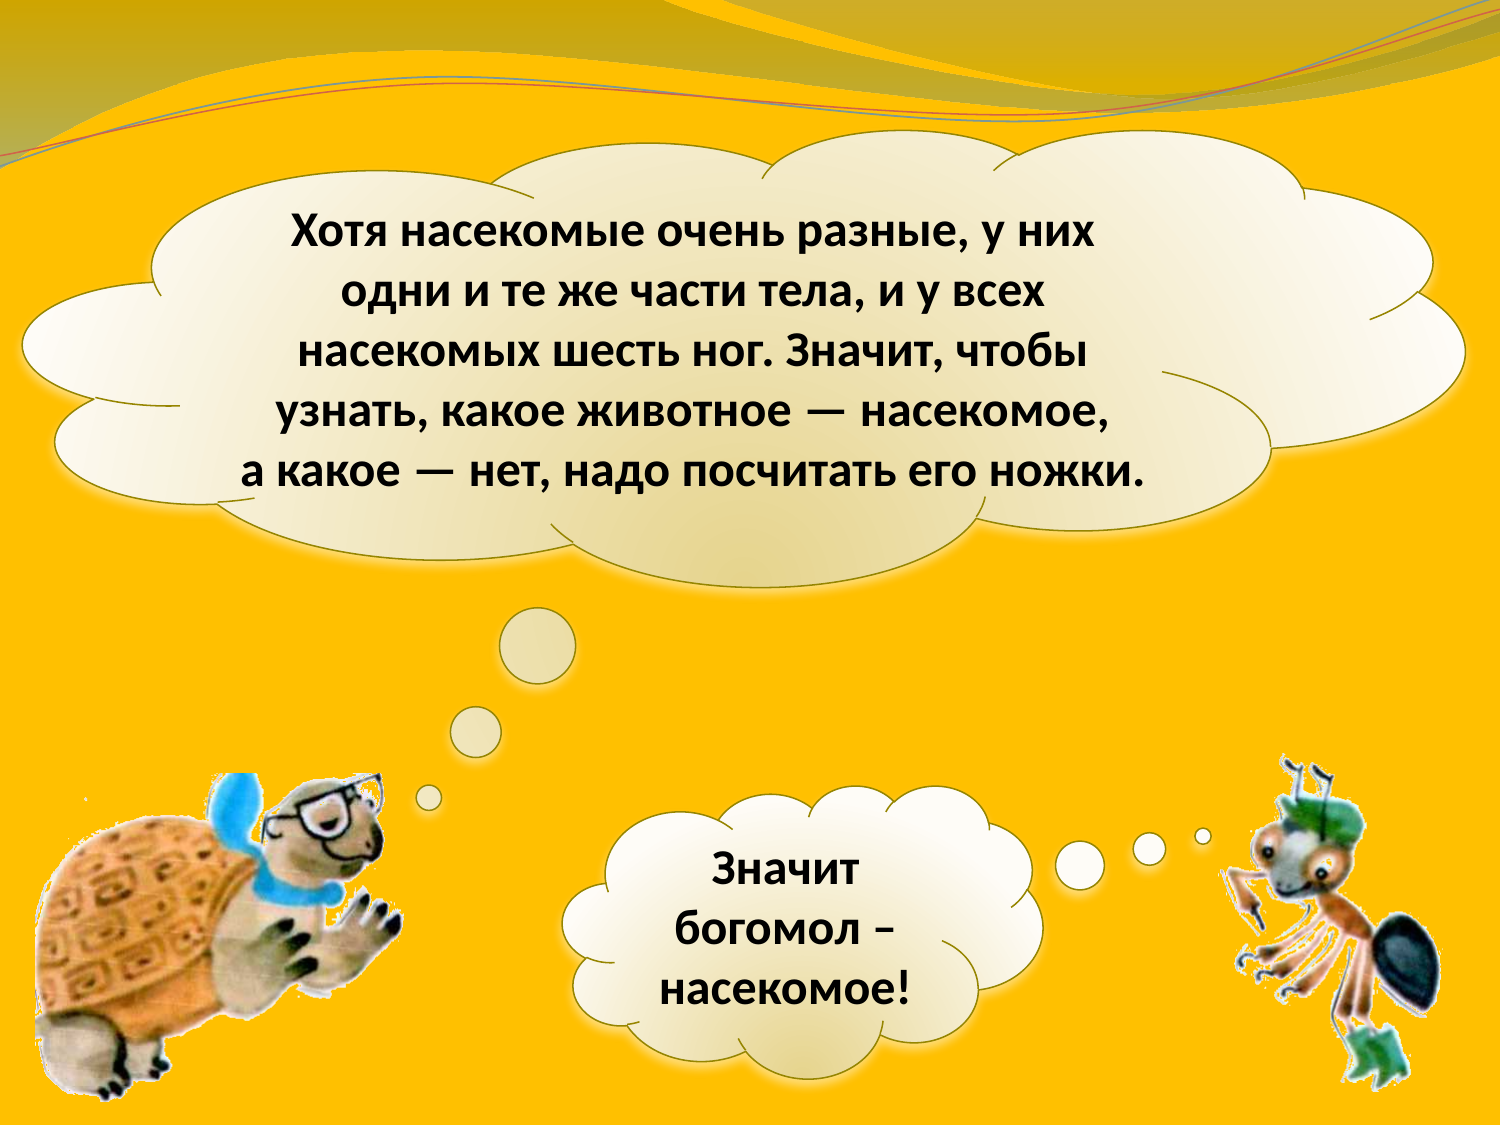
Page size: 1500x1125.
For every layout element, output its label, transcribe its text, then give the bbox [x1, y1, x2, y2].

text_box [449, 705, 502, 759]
text_box Хотя насекомые очень разные, у них одни и те же части тела, и у всех насекомых шесть ног. Значит, чтобы узнать, какое животное — насекомое, а какое — нет, надо посчитать его ножки. [21, 129, 1467, 589]
text_box Хотя насекомые очень разные, у них одни и те же части тела, и у всех насекомых шесть ног. Значит, чтобы узнать, какое животное — насекомое, а какое — нет, надо посчитать его ножки. [498, 606, 577, 685]
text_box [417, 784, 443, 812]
picture [34, 773, 411, 1110]
text_box Значит богомол – насекомое! [1132, 831, 1167, 867]
text_box Значит богомол – насекомое! [1054, 840, 1106, 891]
text_box Значит богомол – насекомое! [561, 785, 1044, 1080]
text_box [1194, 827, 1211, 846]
picture [1218, 749, 1450, 1102]
